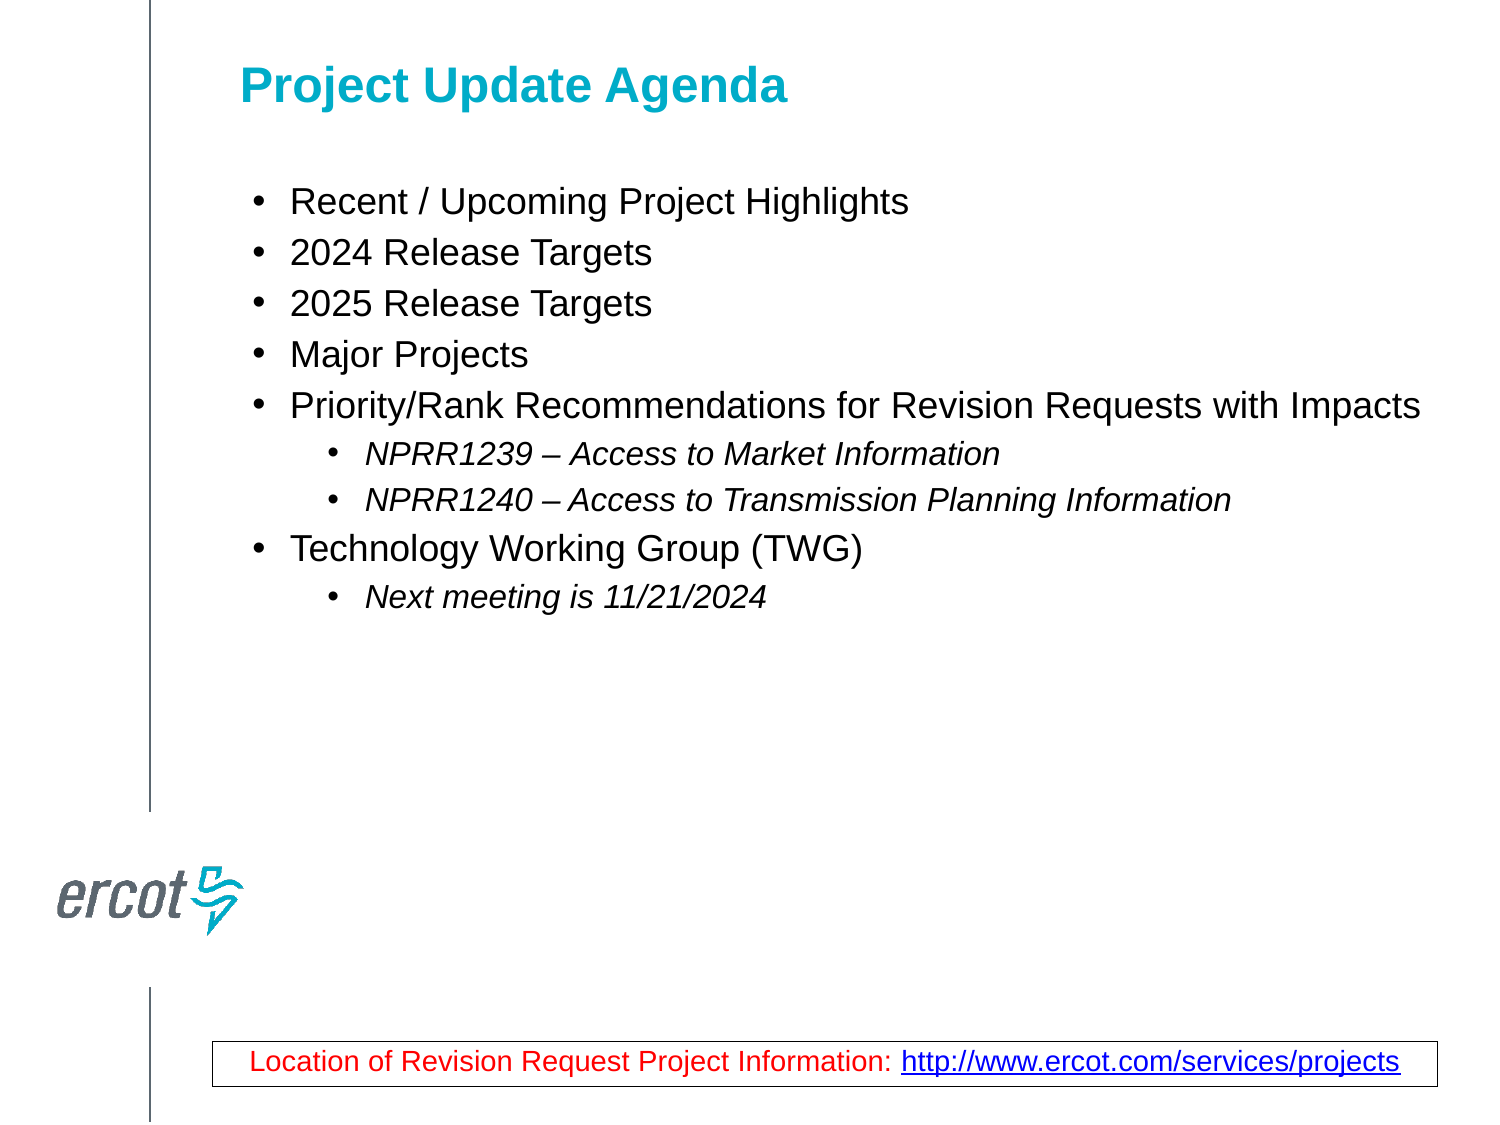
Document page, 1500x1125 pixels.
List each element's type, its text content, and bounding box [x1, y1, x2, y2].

text_box Location of Revision Request Project Information: http://www.ercot.com/services/projects [212, 1041, 1438, 1087]
list Recent / Upcoming Project Highlights 2024 Release Targets 2025 Release Targets Major Projects Priority/Rank Recommendations for Revision Requests with Impacts NPRR1239 – Access to Market Information NPRR1240 – Access to Transmission Planning Information Technology Working Group (TWG) Next meeting is 11/21/2024 [162, 174, 1450, 813]
text_box Project Update Agenda [225, 52, 938, 125]
picture [53, 862, 247, 938]
